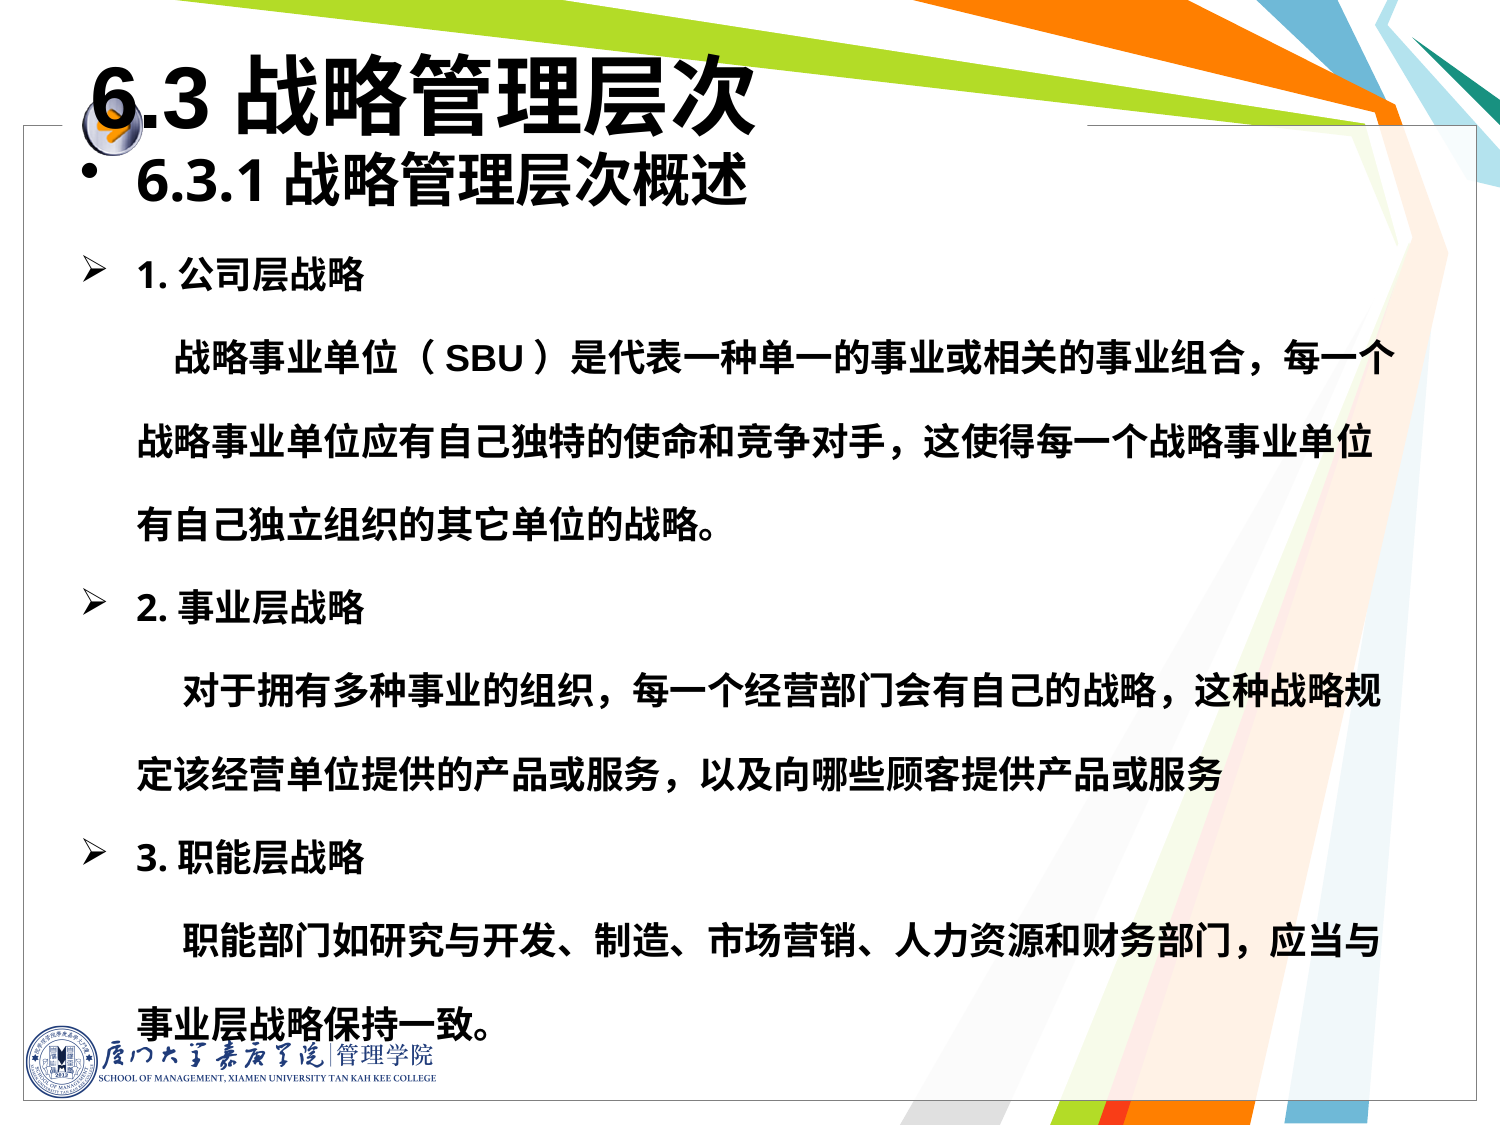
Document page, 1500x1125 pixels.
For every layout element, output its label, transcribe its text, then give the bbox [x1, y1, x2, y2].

title 6.3战略管理层次 [75, 37, 1425, 149]
picture [24, 1024, 438, 1100]
list 6.3.1战略管理层次概述 1.公司层战略 战略事业单位（SBU）是代表一种单一的事业或相关的事业组合，每一个战略事业单位应有自己独特的使命和竞争对手，这使得每一个战略事业单位有自己独立组织的其它单位的战略。 2.事业层战略 对于拥有多种事业的组织，每一个经营部门会有自己的战略，这种战略规定该经营单位提供的产品或服务，以及向哪些顾客提供产品或服务 3.职能层战略 职能部门如研究与开发、制造、市场营销、人力资源和财务部门，应当与事业层战略保持一致。 [64, 148, 1415, 1083]
